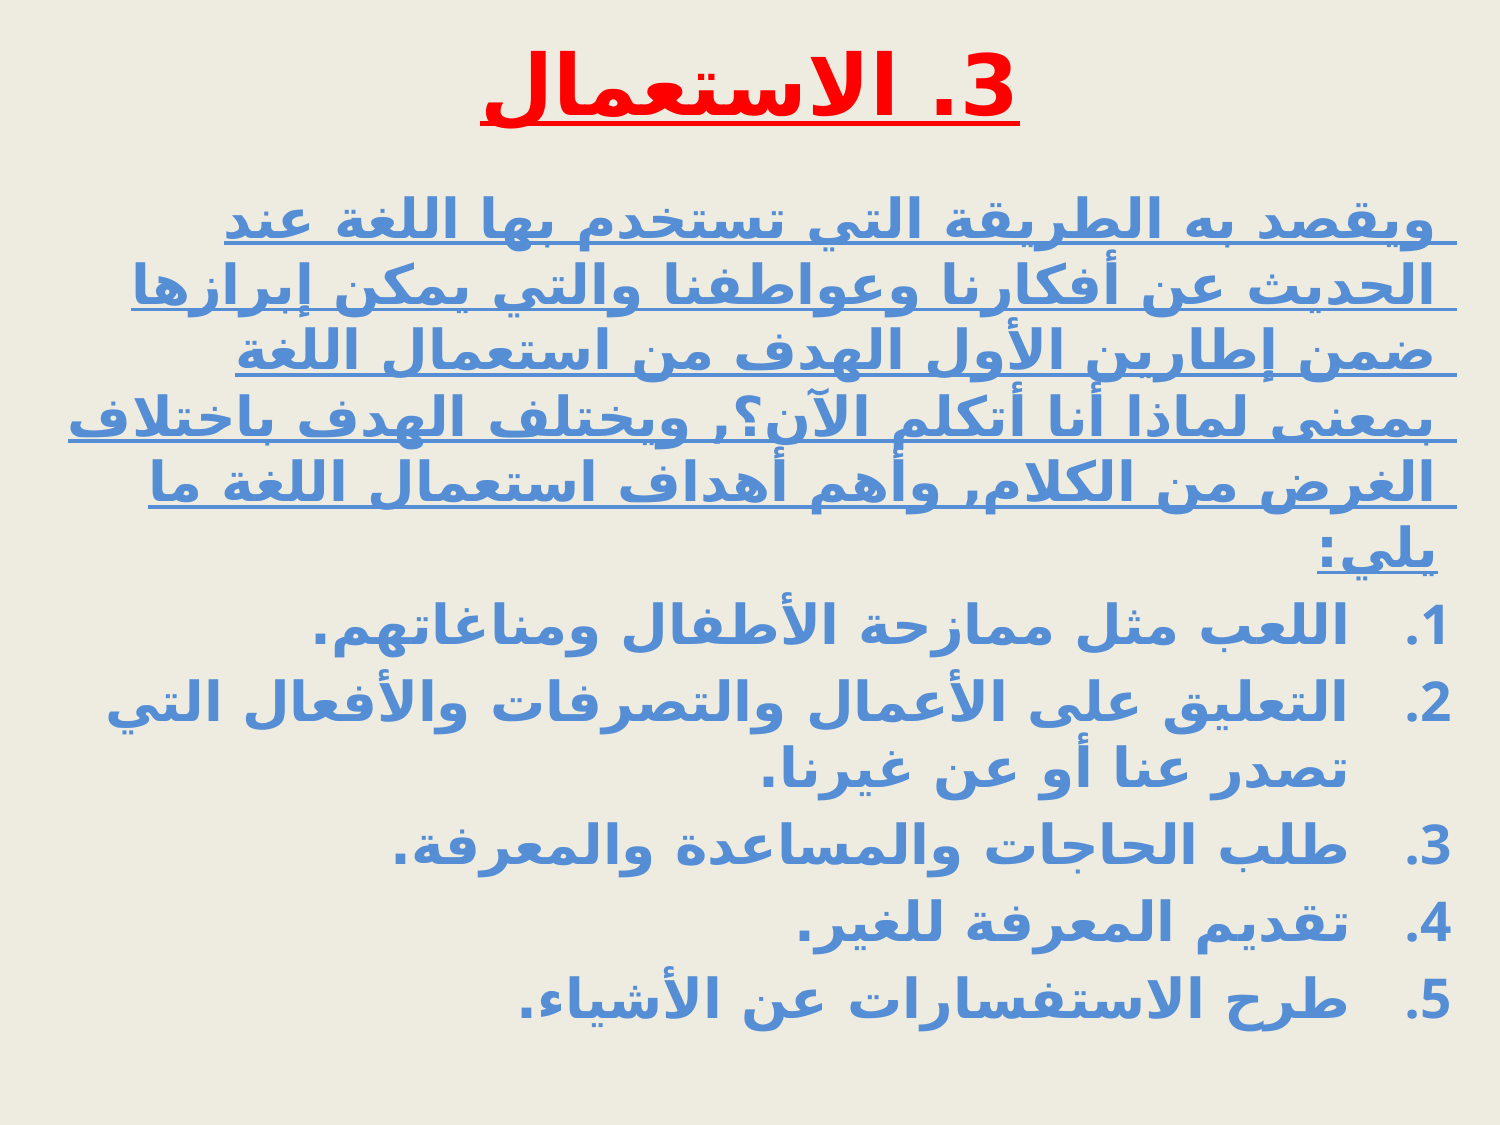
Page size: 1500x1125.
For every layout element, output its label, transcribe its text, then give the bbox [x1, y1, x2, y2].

title 3. الاستعمال [112, 23, 1388, 141]
subtitle ويقصد به الطريقة التي تستخدم بها اللغة عند الحديث عن أفكارنا وعواطفنا والتي يمكن إبرازها ضمن إطارين الأول الهدف من استعمال اللغة بمعنى لماذا أنا أتكلم الآن؟, ويختلف الهدف باختلاف الغرض من الكلام, وأهم أهداف استعمال اللغة ما يلي: اللعب مثل ممازحة الأطفال ومناغاتهم. التعليق على الأعمال والتصرفات والأفعال التي تصدر عنا أو عن غيرنا. طلب الحاجات والمساعدة والمعرفة. تقديم المعرفة للغير. طرح الاستفسارات عن الأشياء. [46, 175, 1454, 1043]
